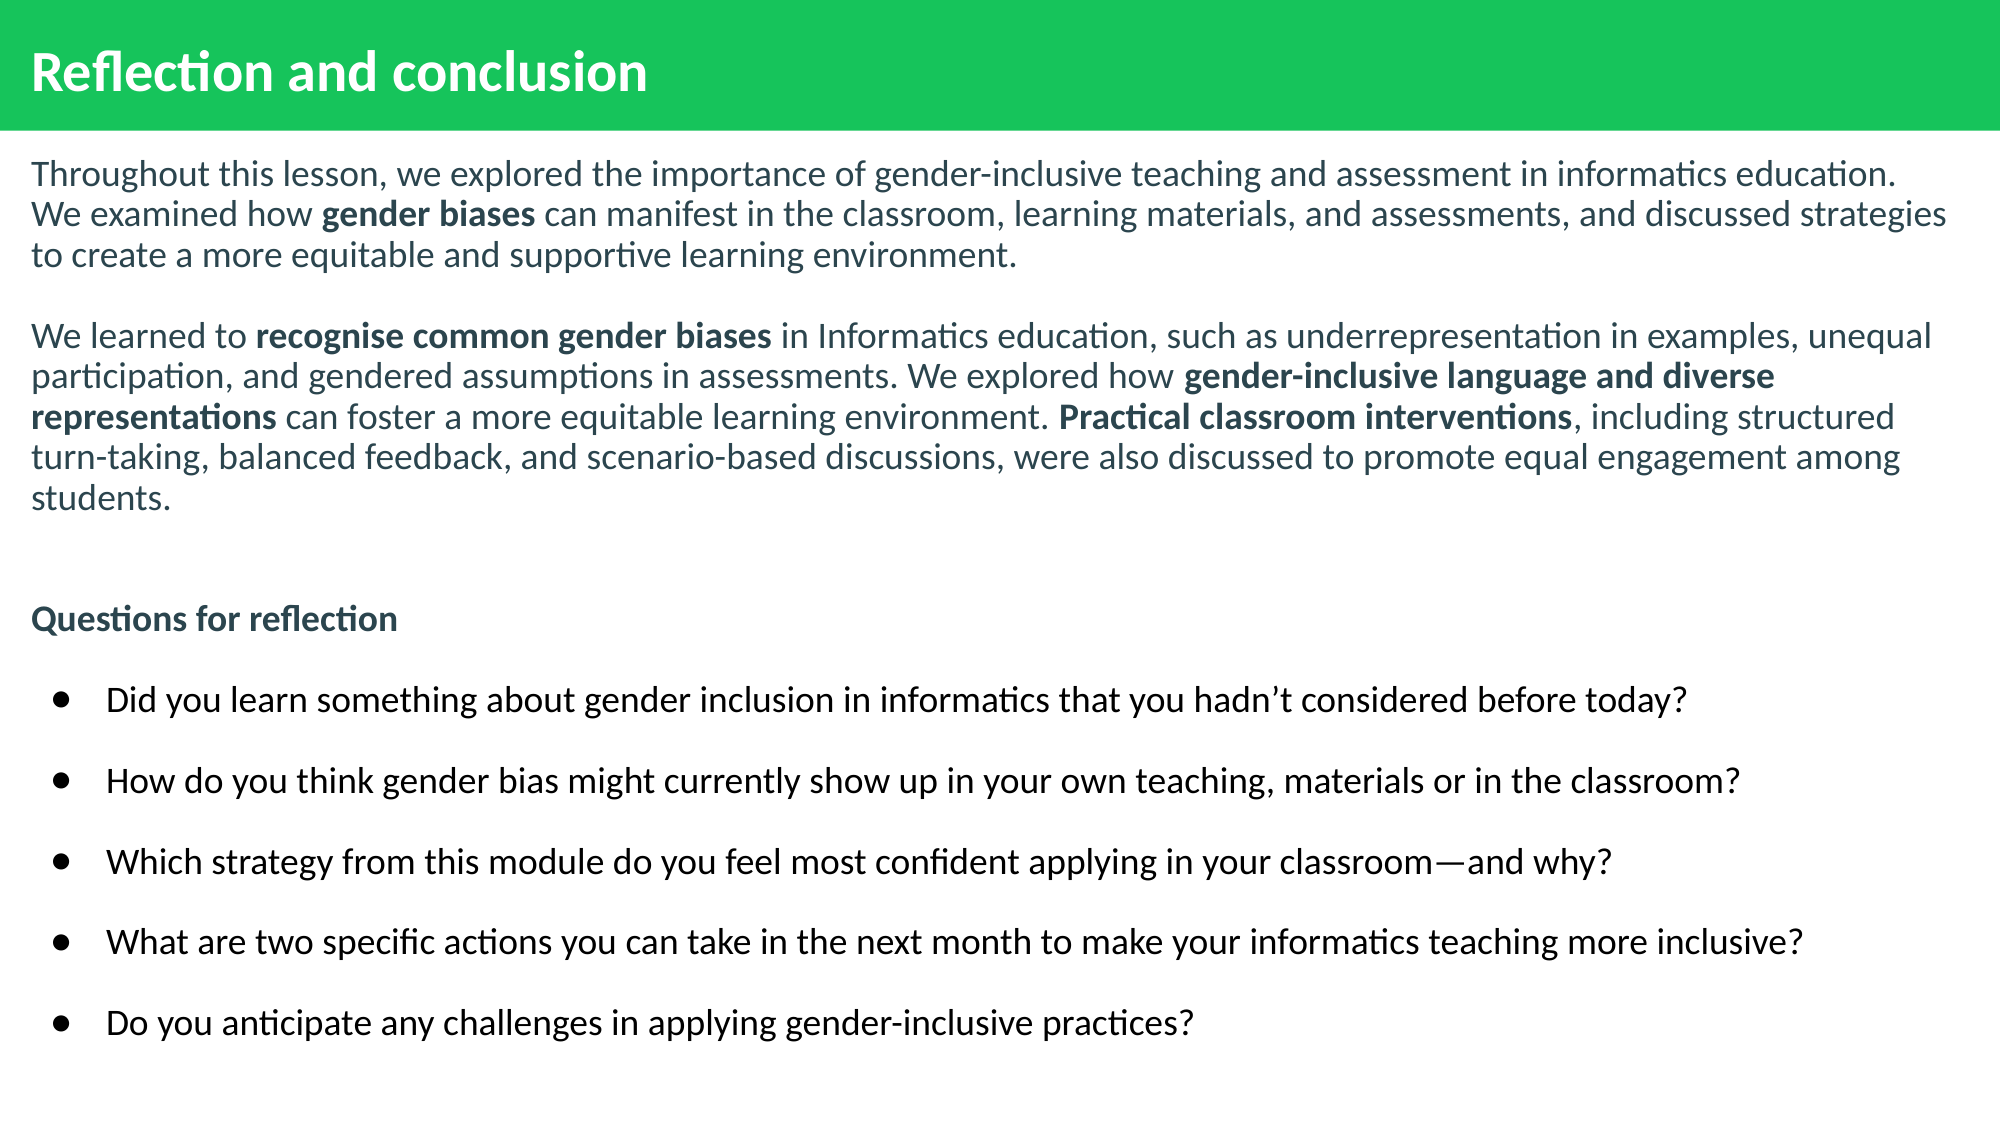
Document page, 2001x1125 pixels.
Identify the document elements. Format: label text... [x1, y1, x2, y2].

list Throughout this lesson, we explored the importance of gender-inclusive teaching and assessment in informatics education. We examined how gender biases can manifest in the classroom, learning materials, and assessments, and discussed strategies to create a more equitable and supportive learning environment. We learned to recognise common gender biases in Informatics education, such as underrepresentation in examples, unequal participation, and gendered assumptions in assessments. We explored how gender-inclusive language and diverse representations can foster a more equitable learning environment. Practical classroom interventions, including structured turn-taking, balanced feedback, and scenario-based discussions, were also discussed to promote equal engagement among students. Questions for reflection Did you learn something about gender inclusion in informatics that you hadn’t considered before today? How do you think gender bias might currently show up in your own teaching, materials or in the classroom? Which strategy from this module do you feel most confident applying in your classroom—and why? What are two specific actions you can take in the next month to make your informatics teaching more inclusive? Do you anticipate any challenges in applying gender-inclusive practices? [16, 146, 1976, 1112]
title Reflection and conclusion [16, 13, 1976, 131]
